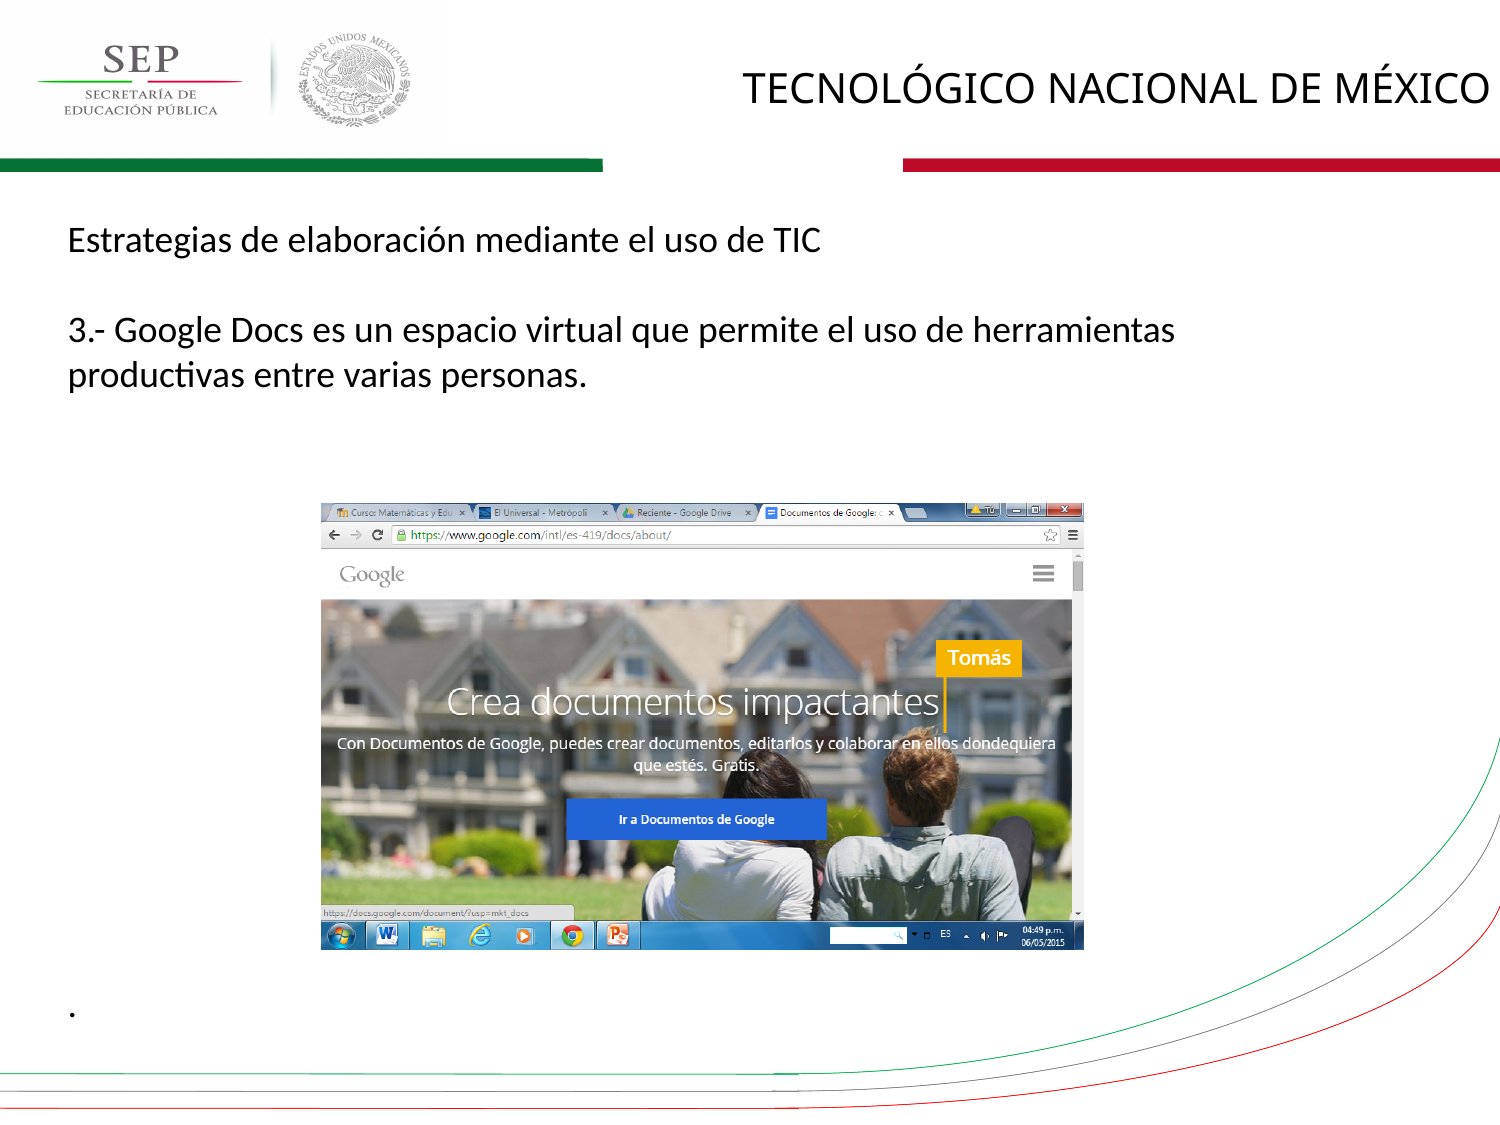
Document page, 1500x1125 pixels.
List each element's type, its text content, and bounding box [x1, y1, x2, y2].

text_box Estrategias de elaboración mediante el uso de TIC 3.- Google Docs es un espacio virtual que permite el uso de herramientas productivas entre varias personas. . [53, 208, 1353, 1033]
picture [321, 503, 1084, 951]
picture [0, 0, 443, 158]
